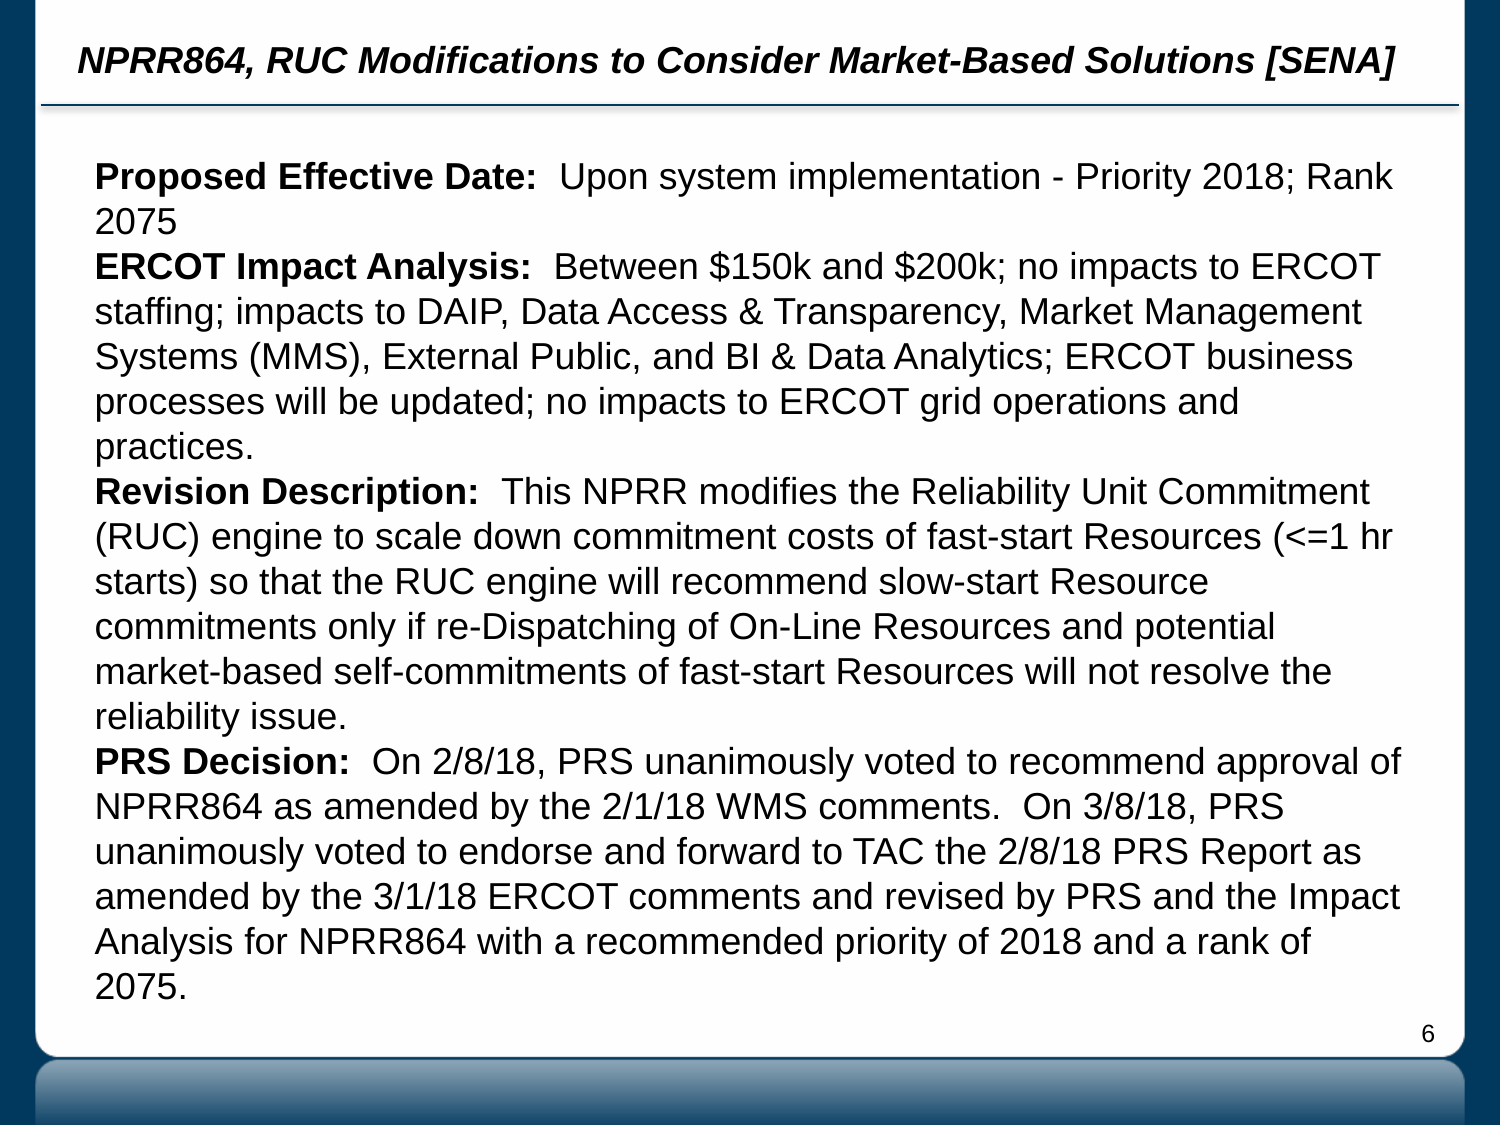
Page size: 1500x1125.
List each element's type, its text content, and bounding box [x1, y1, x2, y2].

text_box Proposed Effective Date: Upon system implementation - Priority 2018; Rank 2075 ERCOT Impact Analysis: Between $150k and $200k; no impacts to ERCOT staffing; impacts to DAIP, Data Access & Transparency, Market Management Systems (MMS), External Public, and BI & Data Analytics; ERCOT business processes will be updated; no impacts to ERCOT grid operations and practices. Revision Description: This NPRR modifies the Reliability Unit Commitment (RUC) engine to scale down commitment costs of fast-start Resources (<=1 hr starts) so that the RUC engine will recommend slow-start Resource commitments only if re-Dispatching of On-Line Resources and potential market-based self-commitments of fast-start Resources will not resolve the reliability issue. PRS Decision: On 2/8/18, PRS unanimously voted to recommend approval of NPRR864 as amended by the 2/1/18 WMS comments. On 3/8/18, PRS unanimously voted to endorse and forward to TAC the 2/8/18 PRS Report as amended by the 3/1/18 ERCOT comments and revised by PRS and the Impact Analysis for NPRR864 with a recommended priority of 2018 and a rank of 2075. [79, 144, 1419, 1014]
title NPRR864, RUC Modifications to Consider Market-Based Solutions [SENA] [62, 20, 1450, 97]
picture [35, 0, 1465, 1125]
